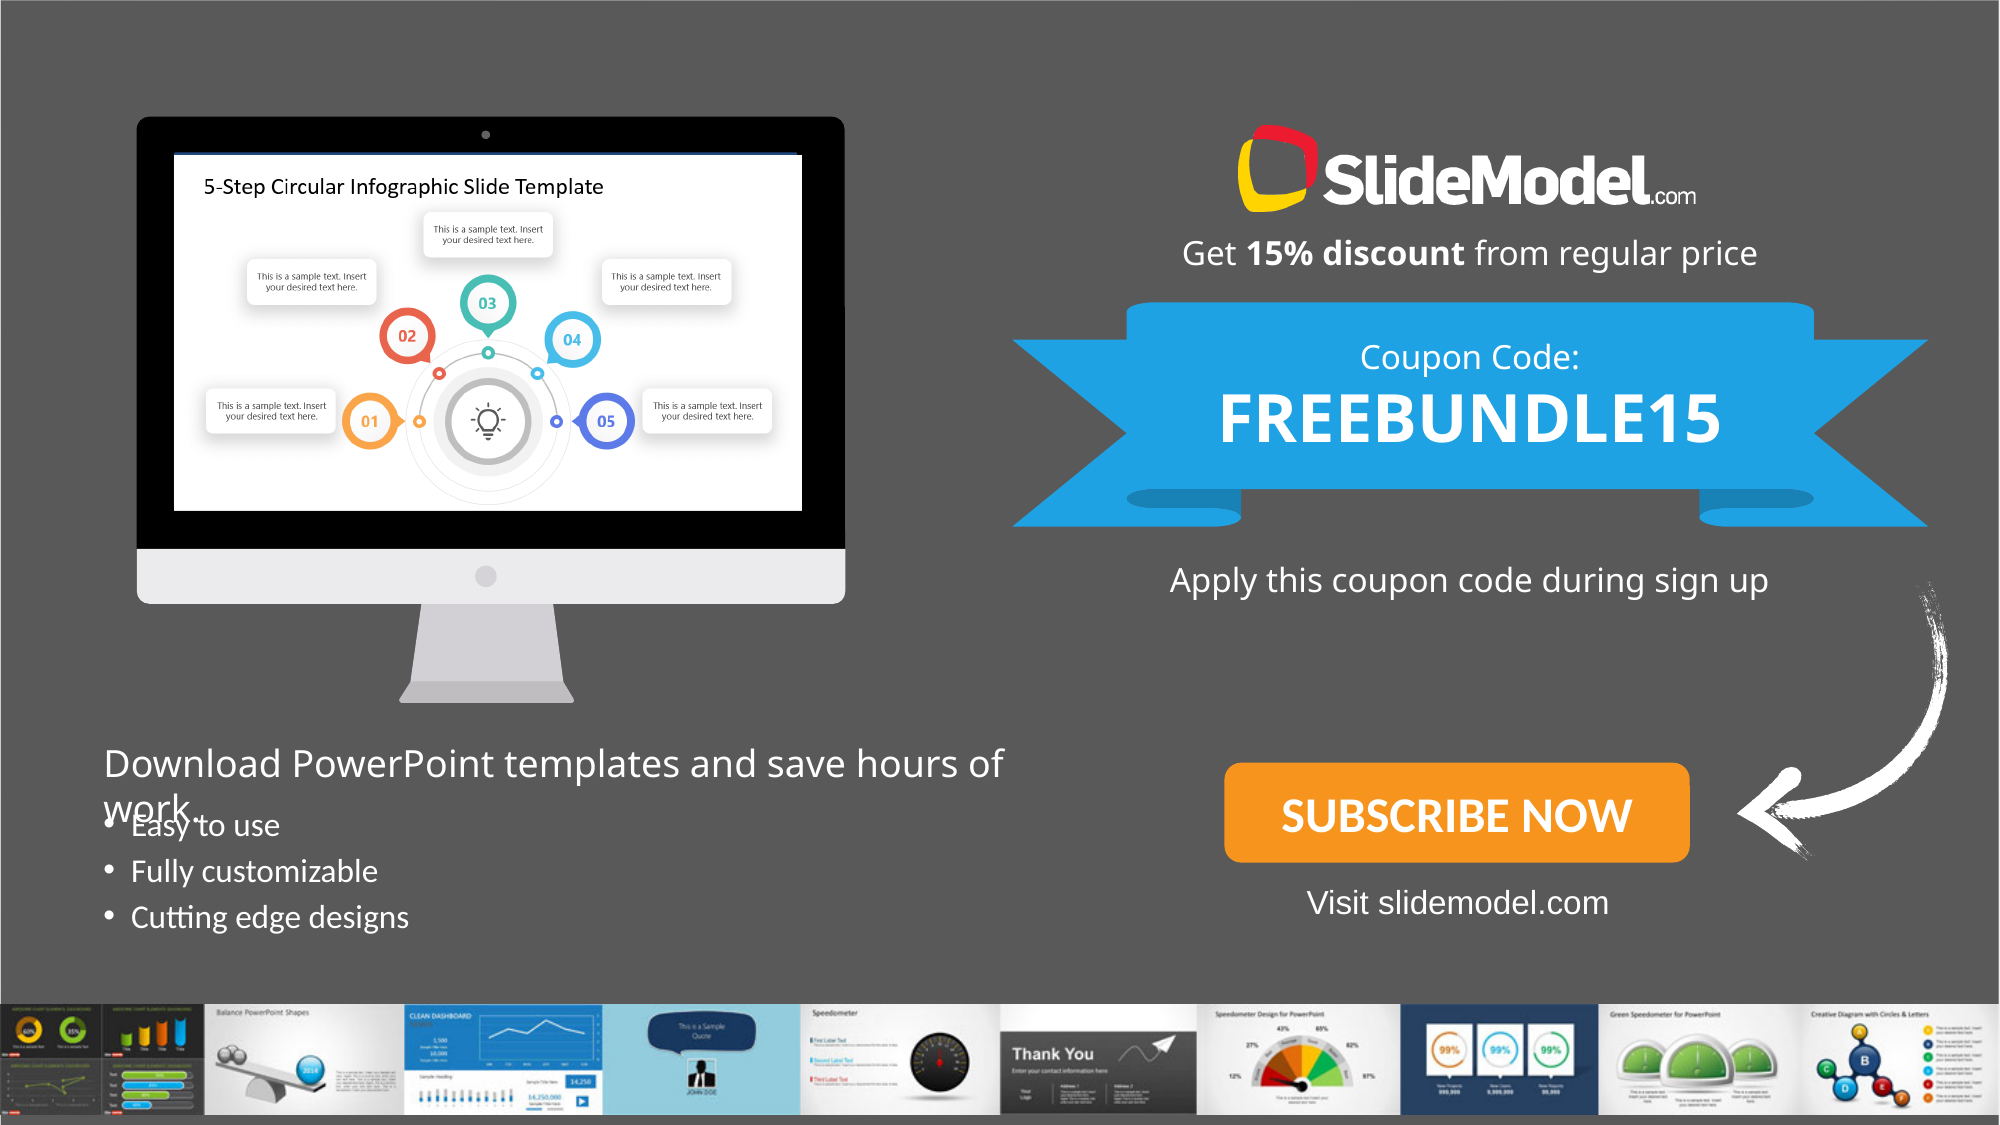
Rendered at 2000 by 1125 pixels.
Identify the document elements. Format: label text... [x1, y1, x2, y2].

picture [1237, 125, 1696, 213]
text_box SUBSCRIBE NOW [1222, 760, 1692, 865]
picture [173, 154, 802, 511]
text_box Apply this coupon code during sign up [1129, 551, 1811, 607]
text_box Visit slidemodel.com [1247, 874, 1669, 928]
text_box Coupon Code: FREEBUNDLE15 [1173, 328, 1768, 464]
text_box [1010, 300, 1931, 529]
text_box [136, 116, 846, 704]
text_box [1928, 587, 1937, 601]
text_box [0, 0, 2000, 1003]
text_box [1736, 594, 1949, 861]
picture [0, 1003, 1999, 1116]
text_box Download PowerPoint templates and save hours of work. [88, 732, 1059, 838]
text_box Easy to use Fully customizable Cutting edge designs [88, 838, 863, 943]
text_box Get 15% discount from regular price [1058, 225, 1883, 280]
